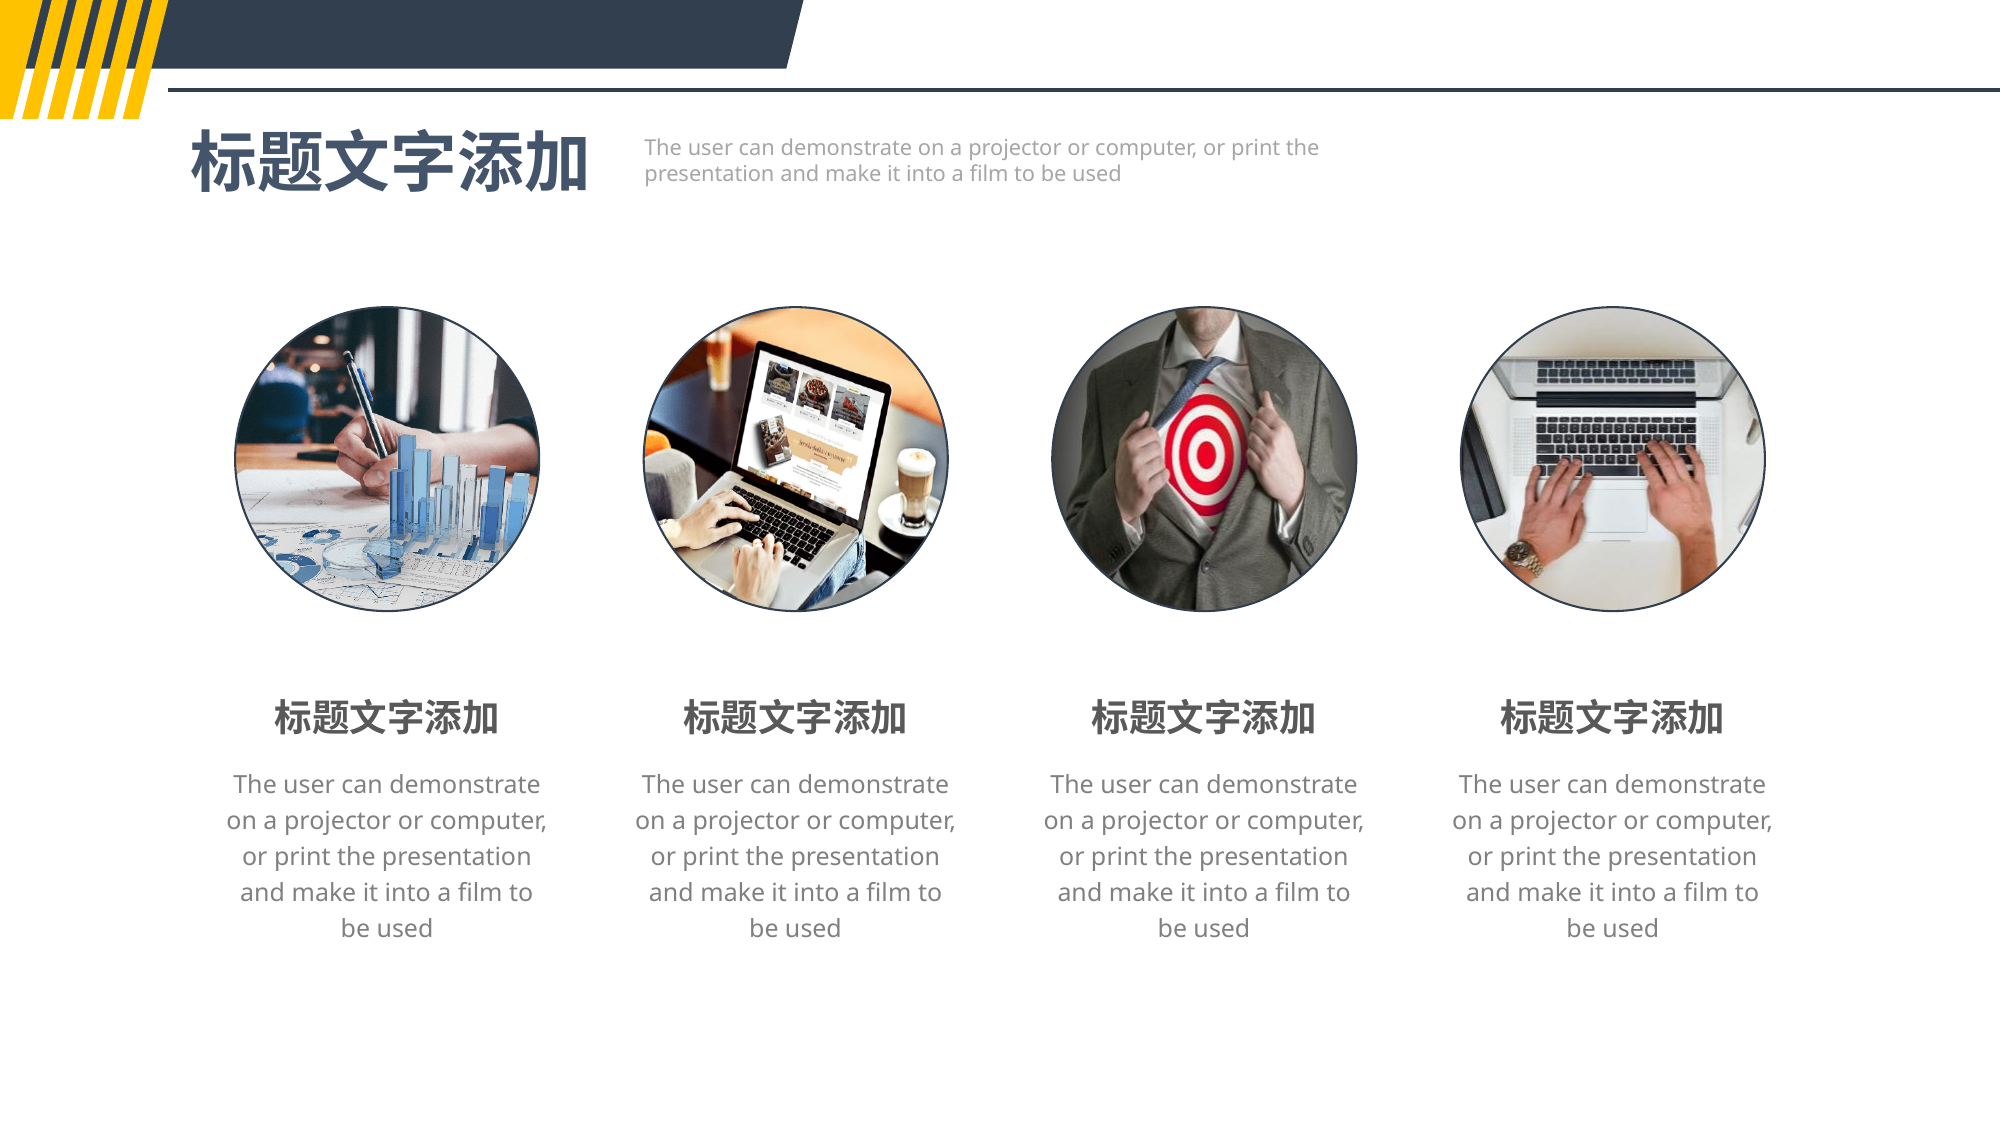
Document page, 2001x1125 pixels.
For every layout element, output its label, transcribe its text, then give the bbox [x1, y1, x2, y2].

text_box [1433, 677, 1793, 949]
text_box [169, 0, 805, 70]
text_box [207, 677, 567, 949]
picture [1460, 307, 1765, 612]
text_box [0, 0, 169, 119]
picture [235, 307, 540, 612]
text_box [616, 677, 976, 949]
picture [643, 307, 948, 612]
text_box The user can demonstrate on a projector or computer, or print the presentation and make it into a film to be used [629, 125, 1463, 194]
text_box 标题文字添加 [175, 112, 606, 207]
picture [1052, 307, 1357, 612]
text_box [1024, 677, 1384, 949]
